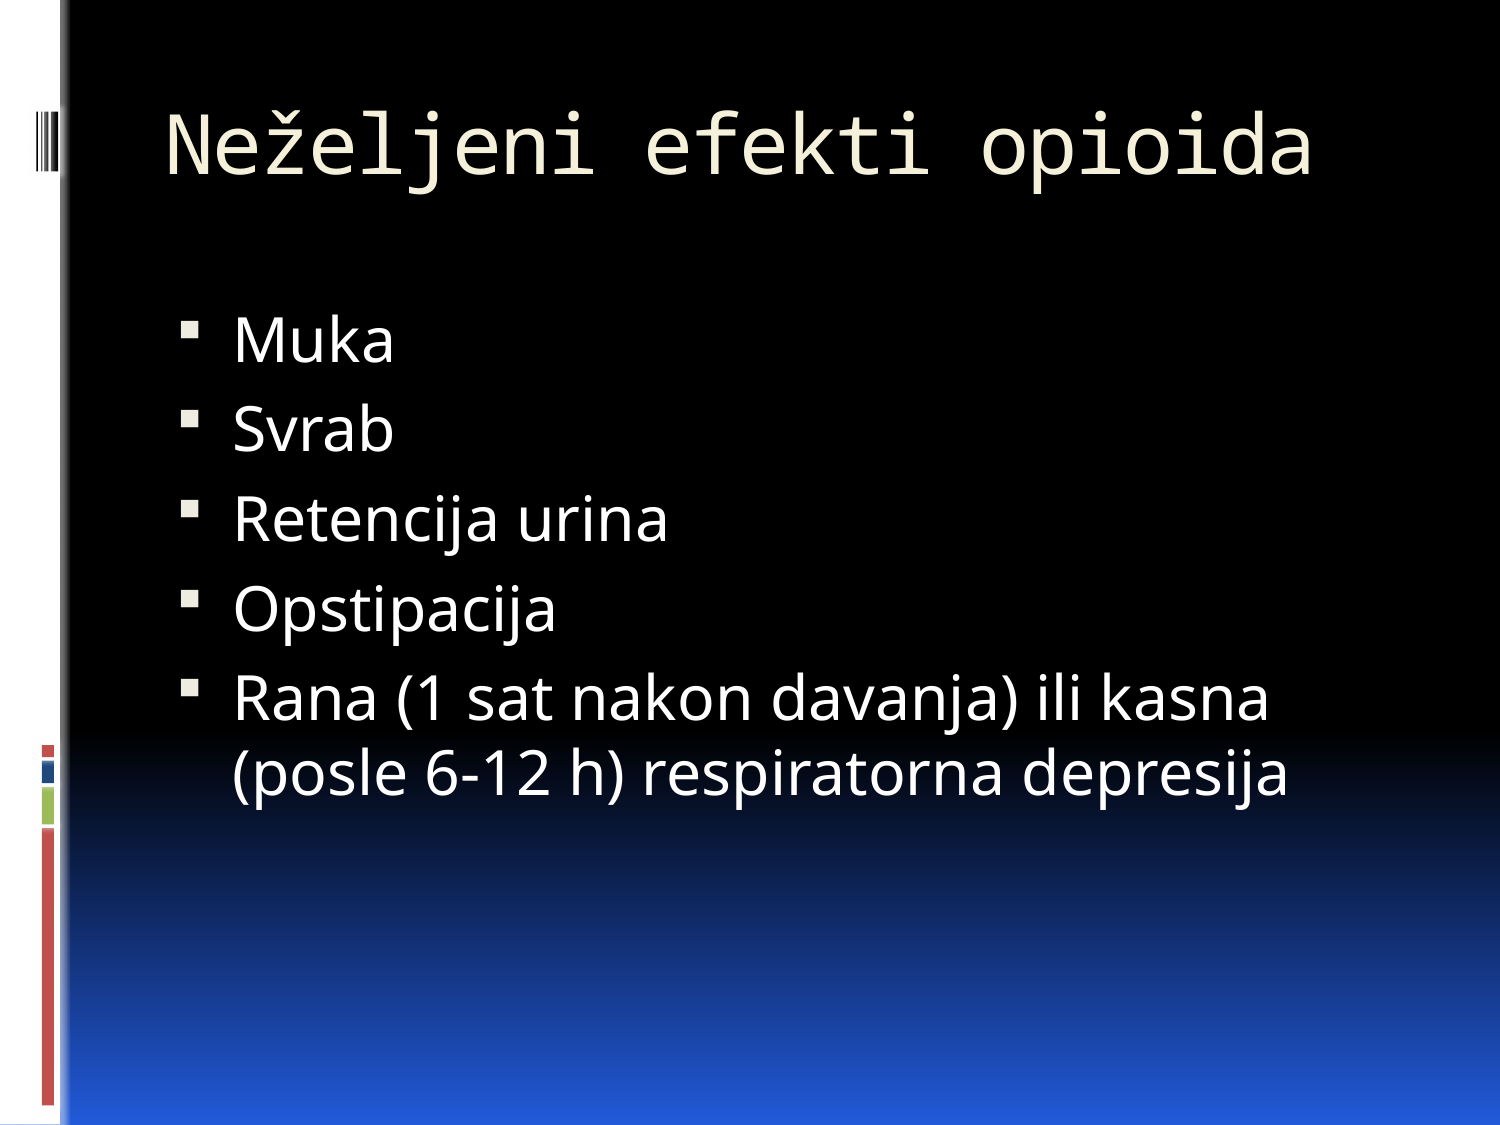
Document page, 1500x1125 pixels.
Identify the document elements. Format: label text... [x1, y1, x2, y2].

list Muka Svrab Retencija urina Opstipacija Rana (1 sat nakon davanja) ili kasna (posle 6-12 h) respiratorna depresija [150, 292, 1425, 1043]
title Neželjeni efekti opioida [150, 83, 1425, 234]
